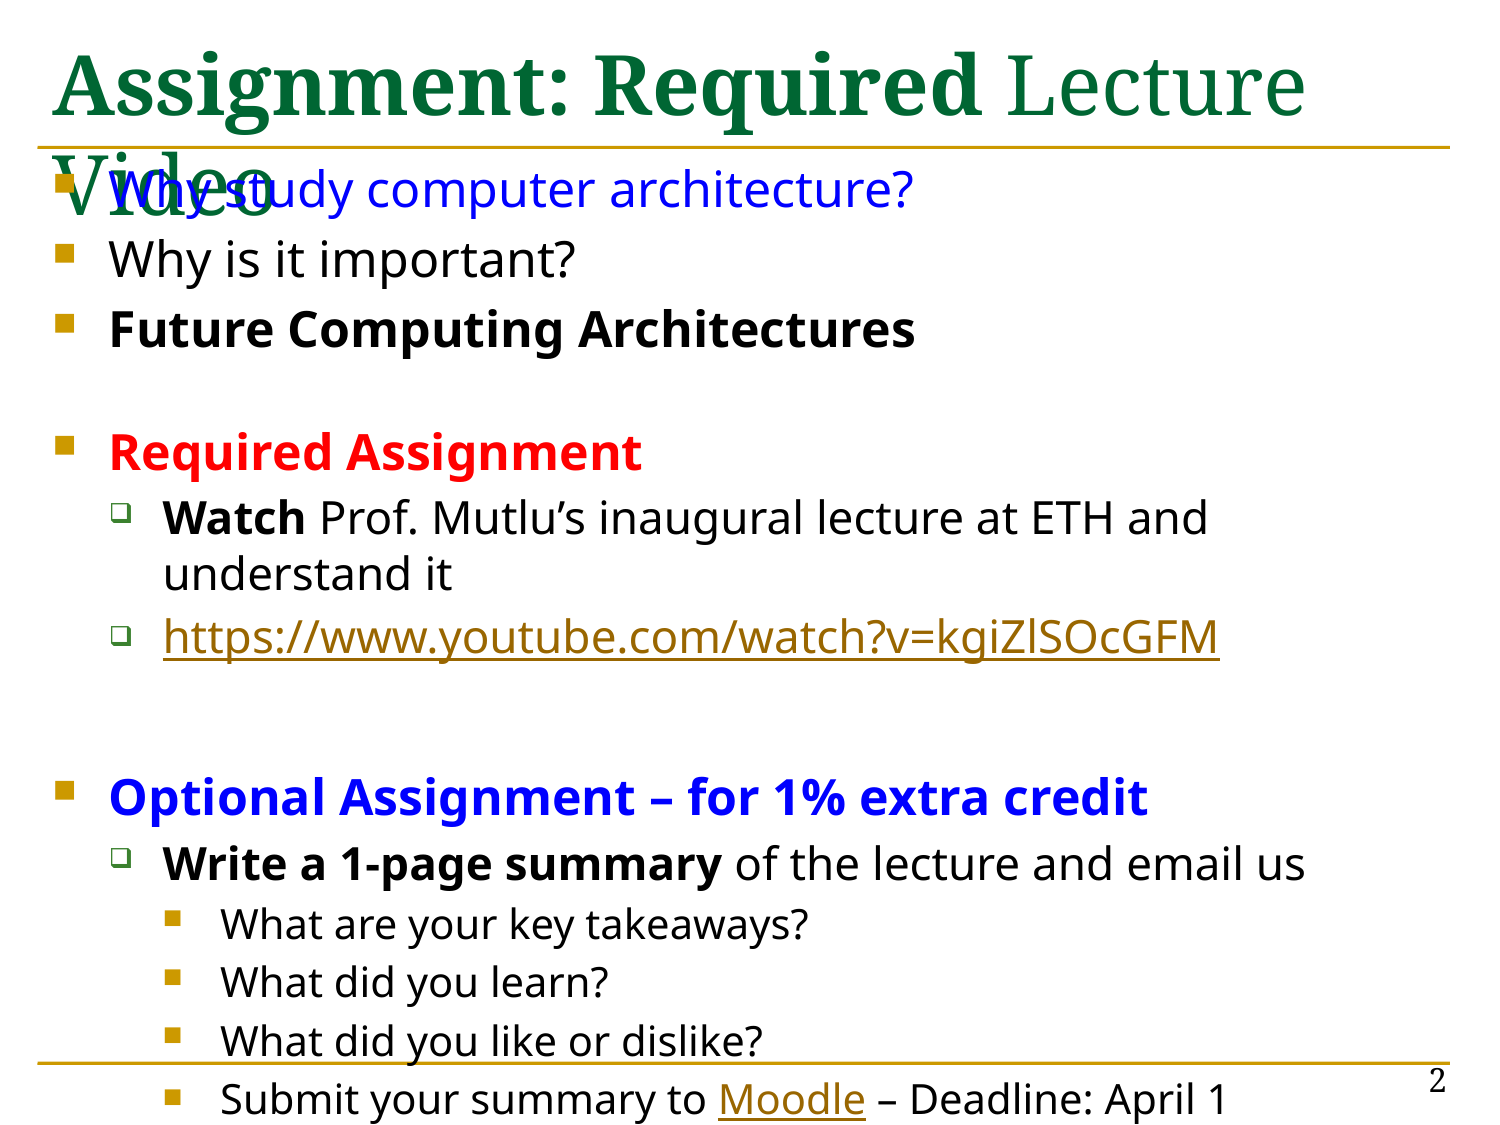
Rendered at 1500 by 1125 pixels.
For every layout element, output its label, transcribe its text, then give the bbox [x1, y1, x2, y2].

title Assignment: Required Lecture Video [37, 24, 1450, 149]
list Why study computer architecture? Why is it important? Future Computing Architectures Required Assignment Watch Prof. Mutlu’s inaugural lecture at ETH and understand it https://www.youtube.com/watch?v=kgiZlSOcGFM Optional Assignment – for 1% extra credit Write a 1-page summary of the lecture and email us What are your key takeaways? What did you learn? What did you like or dislike? Submit your summary to Moodle – Deadline: April 1 [37, 149, 1475, 1002]
slide_number 2 [1111, 1036, 1462, 1112]
